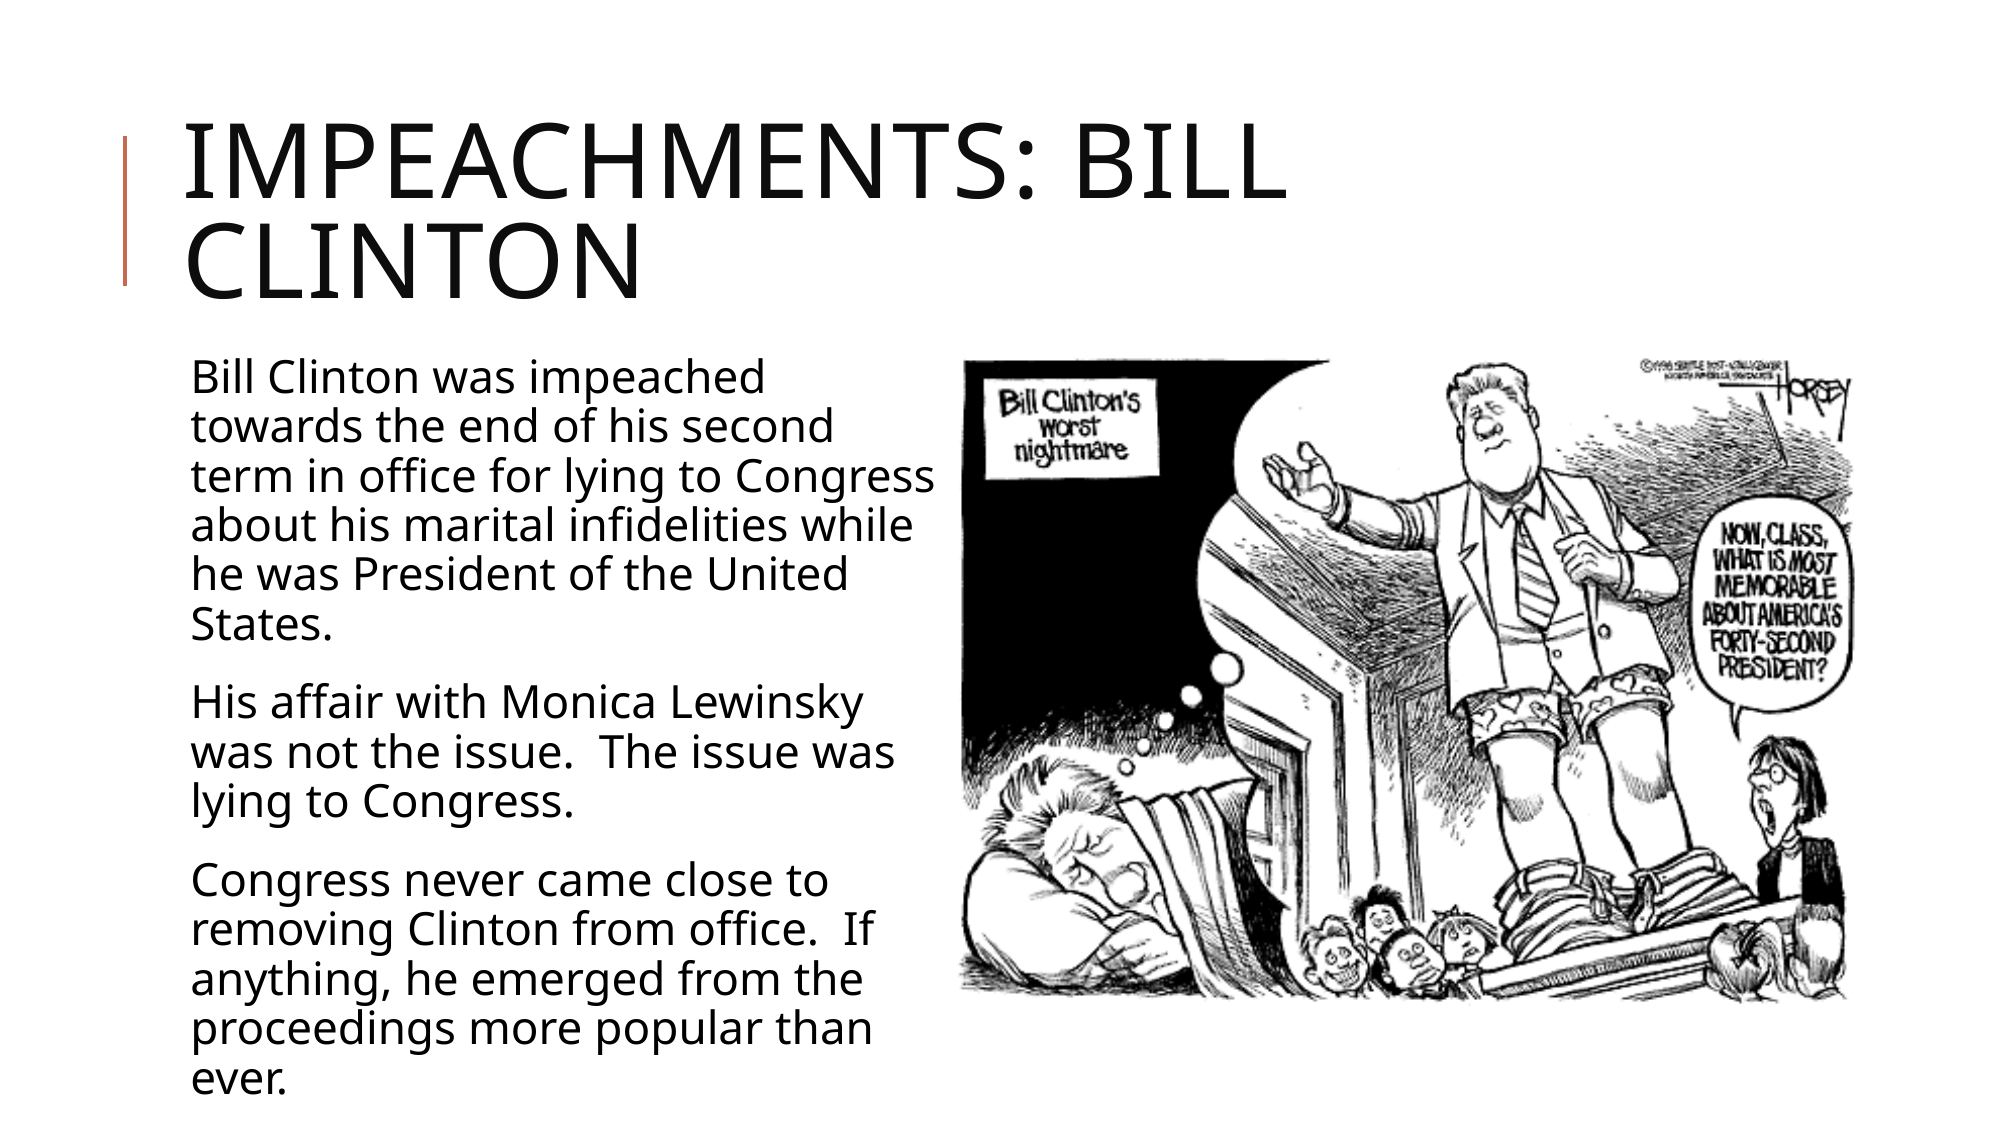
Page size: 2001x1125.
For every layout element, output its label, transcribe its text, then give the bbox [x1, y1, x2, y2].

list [956, 357, 1857, 1006]
list Bill Clinton was impeached towards the end of his second term in office for lying to Congress about his marital infidelities while he was President of the United States. His affair with Monica Lewinsky was not the issue. The issue was lying to Congress. Congress never came close to removing Clinton from office. If anything, he emerged from the proceedings more popular than ever. [168, 346, 948, 1035]
title Impeachments: Bill Clinton [168, 96, 1763, 342]
